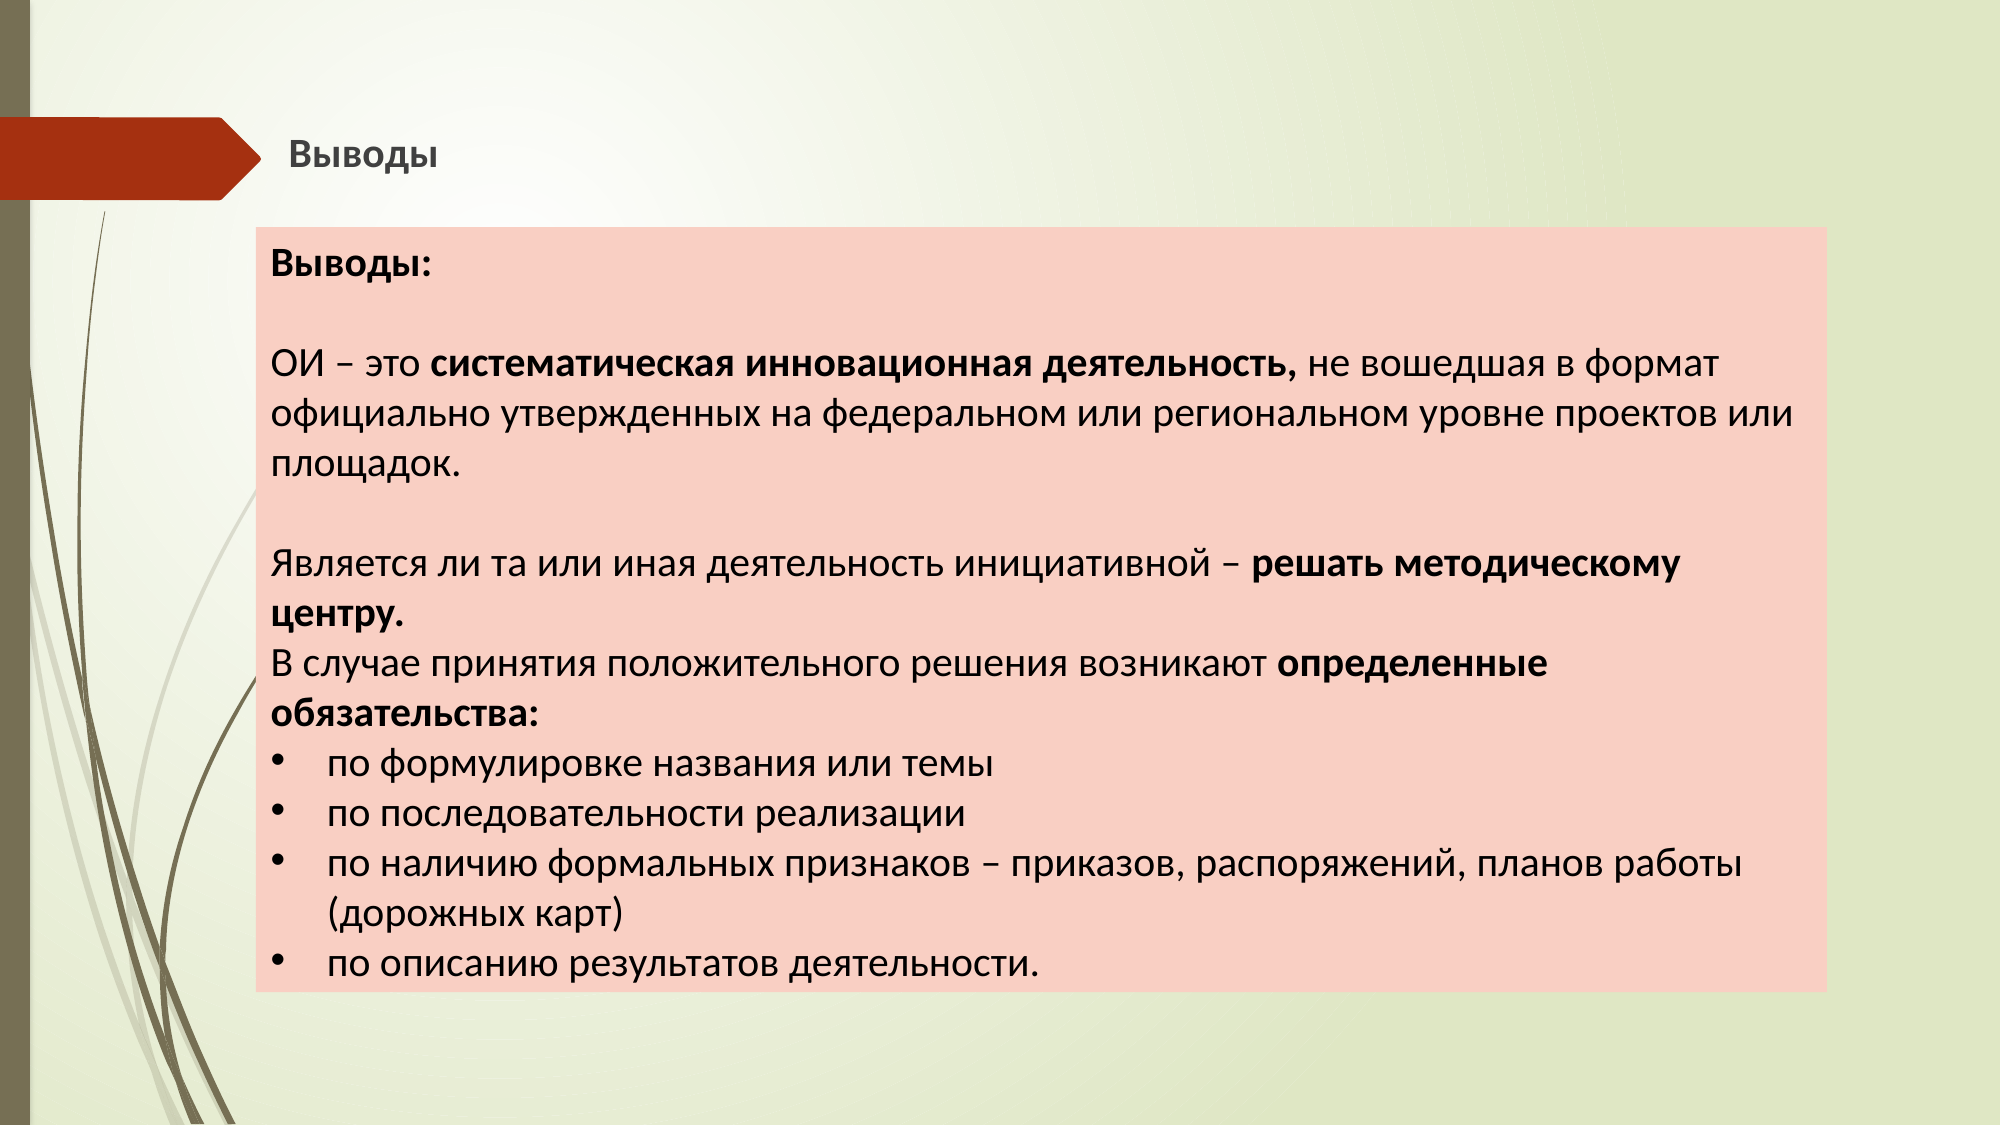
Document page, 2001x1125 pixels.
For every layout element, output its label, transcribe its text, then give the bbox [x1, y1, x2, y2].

subtitle Выводы [232, 125, 1957, 209]
text_box Выводы: ОИ – это систематическая инновационная деятельность, не вошедшая в формат официально утвержденных на федеральном или региональном уровне проектов или площадок. Является ли та или иная деятельность инициативной – решать методическому центру. В случае принятия положительного решения возникают определенные обязательства: по формулировке названия или темы по последовательности реализации по наличию формальных признаков – приказов, распоряжений, планов работы (дорожных карт) по описанию результатов деятельности. [255, 227, 1827, 993]
